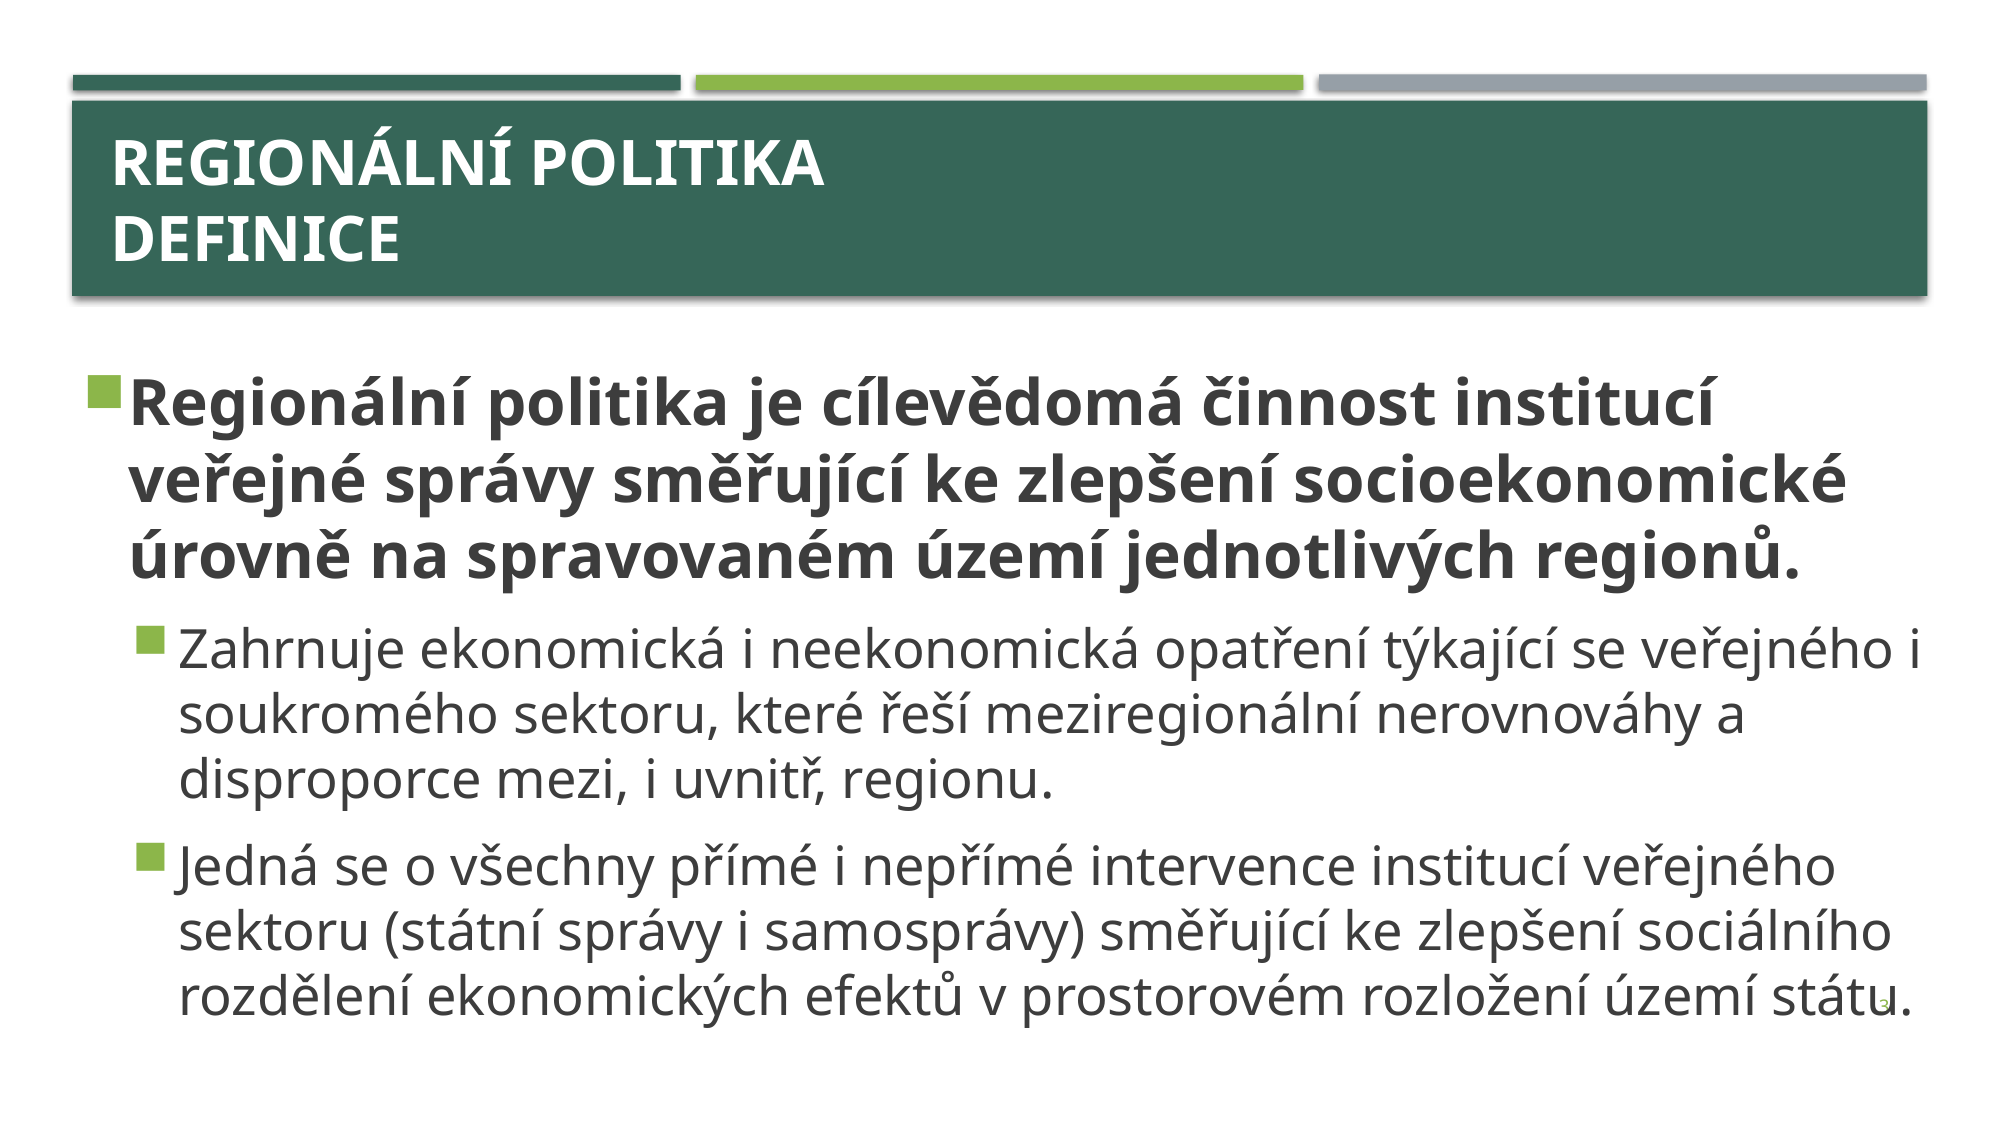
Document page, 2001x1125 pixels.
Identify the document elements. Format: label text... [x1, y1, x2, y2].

list Regionální politika je cílevědomá činnost institucí veřejné správy směřující ke zlepšení socioekonomické úrovně na spravovaném území jednotlivých regionů. Zahrnuje ekonomická i neekonomická opatření týkající se veřejného i soukromého sektoru, které řeší meziregionální nerovnováhy a disproporce mezi, i uvnitř, regionu. Jedná se o všechny přímé i nepřímé intervence institucí veřejného sektoru (státní správy i samosprávy) směřující ke zlepšení sociálního rozdělení ekonomických efektů v prostorovém rozložení území státu. [66, 304, 1940, 1084]
slide_number 3 [1732, 977, 1905, 1037]
title Regionální politika definice [95, 115, 1905, 282]
